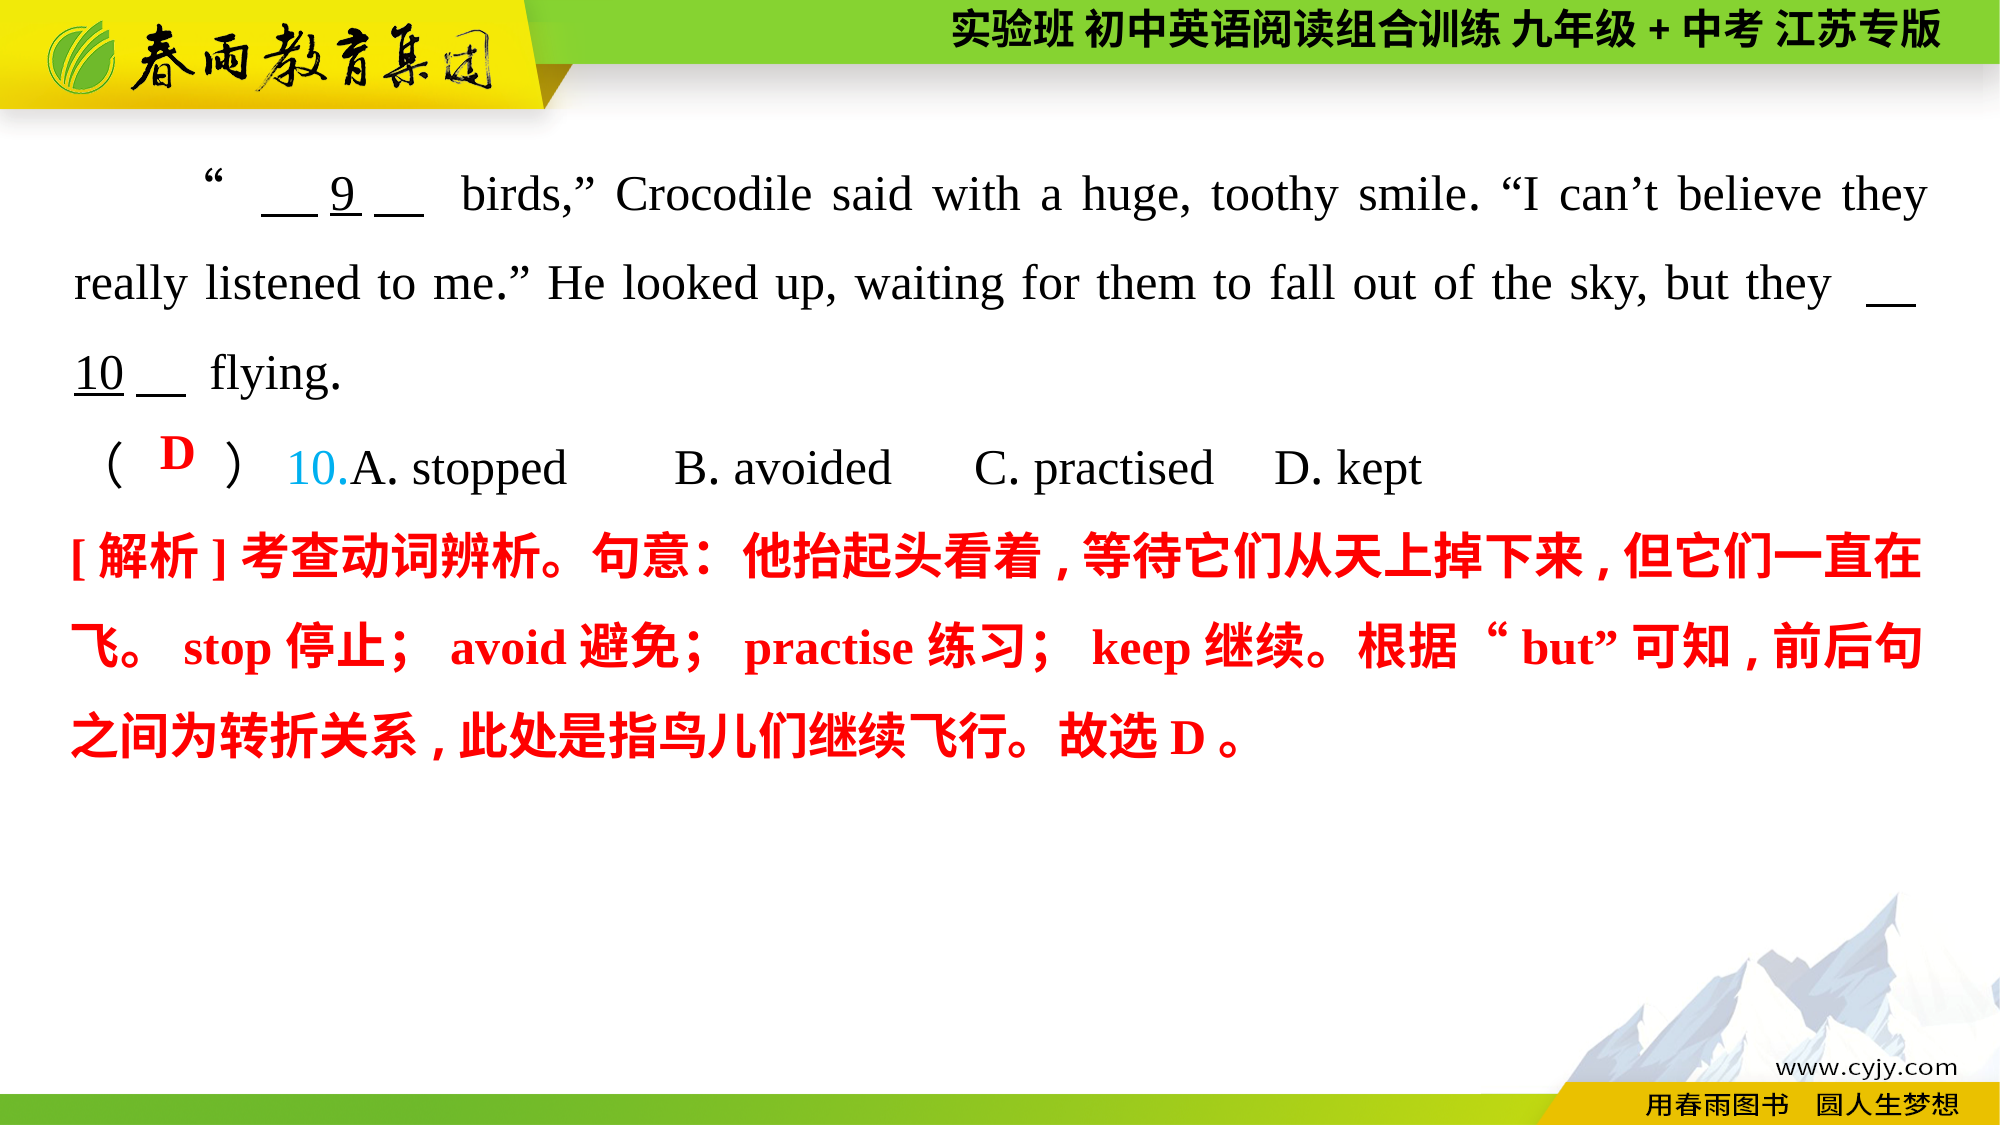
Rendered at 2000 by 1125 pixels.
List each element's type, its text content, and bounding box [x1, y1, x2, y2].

list “ 9 birds,” Crocodile said with a huge, toothy smile. “I can’t believe they really listened to me.” He looked up, waiting for them to fall out of the sky, but they 10 flying. [59, 122, 1944, 397]
picture [0, 0, 2000, 1125]
text_box D [145, 411, 212, 486]
text_box [解析]考查动词辨析。句意：他抬起头看着,等待它们从天上掉下来,但它们一直在飞。stop停止；avoid避免；practise练习；keep继续。根据“but”可知,前后句之间为转折关系,此处是指鸟儿们继续飞行。故选D。 [54, 486, 1939, 772]
text_box （ ）10.A. stopped B. avoided C. practised D. kept [59, 397, 1944, 502]
